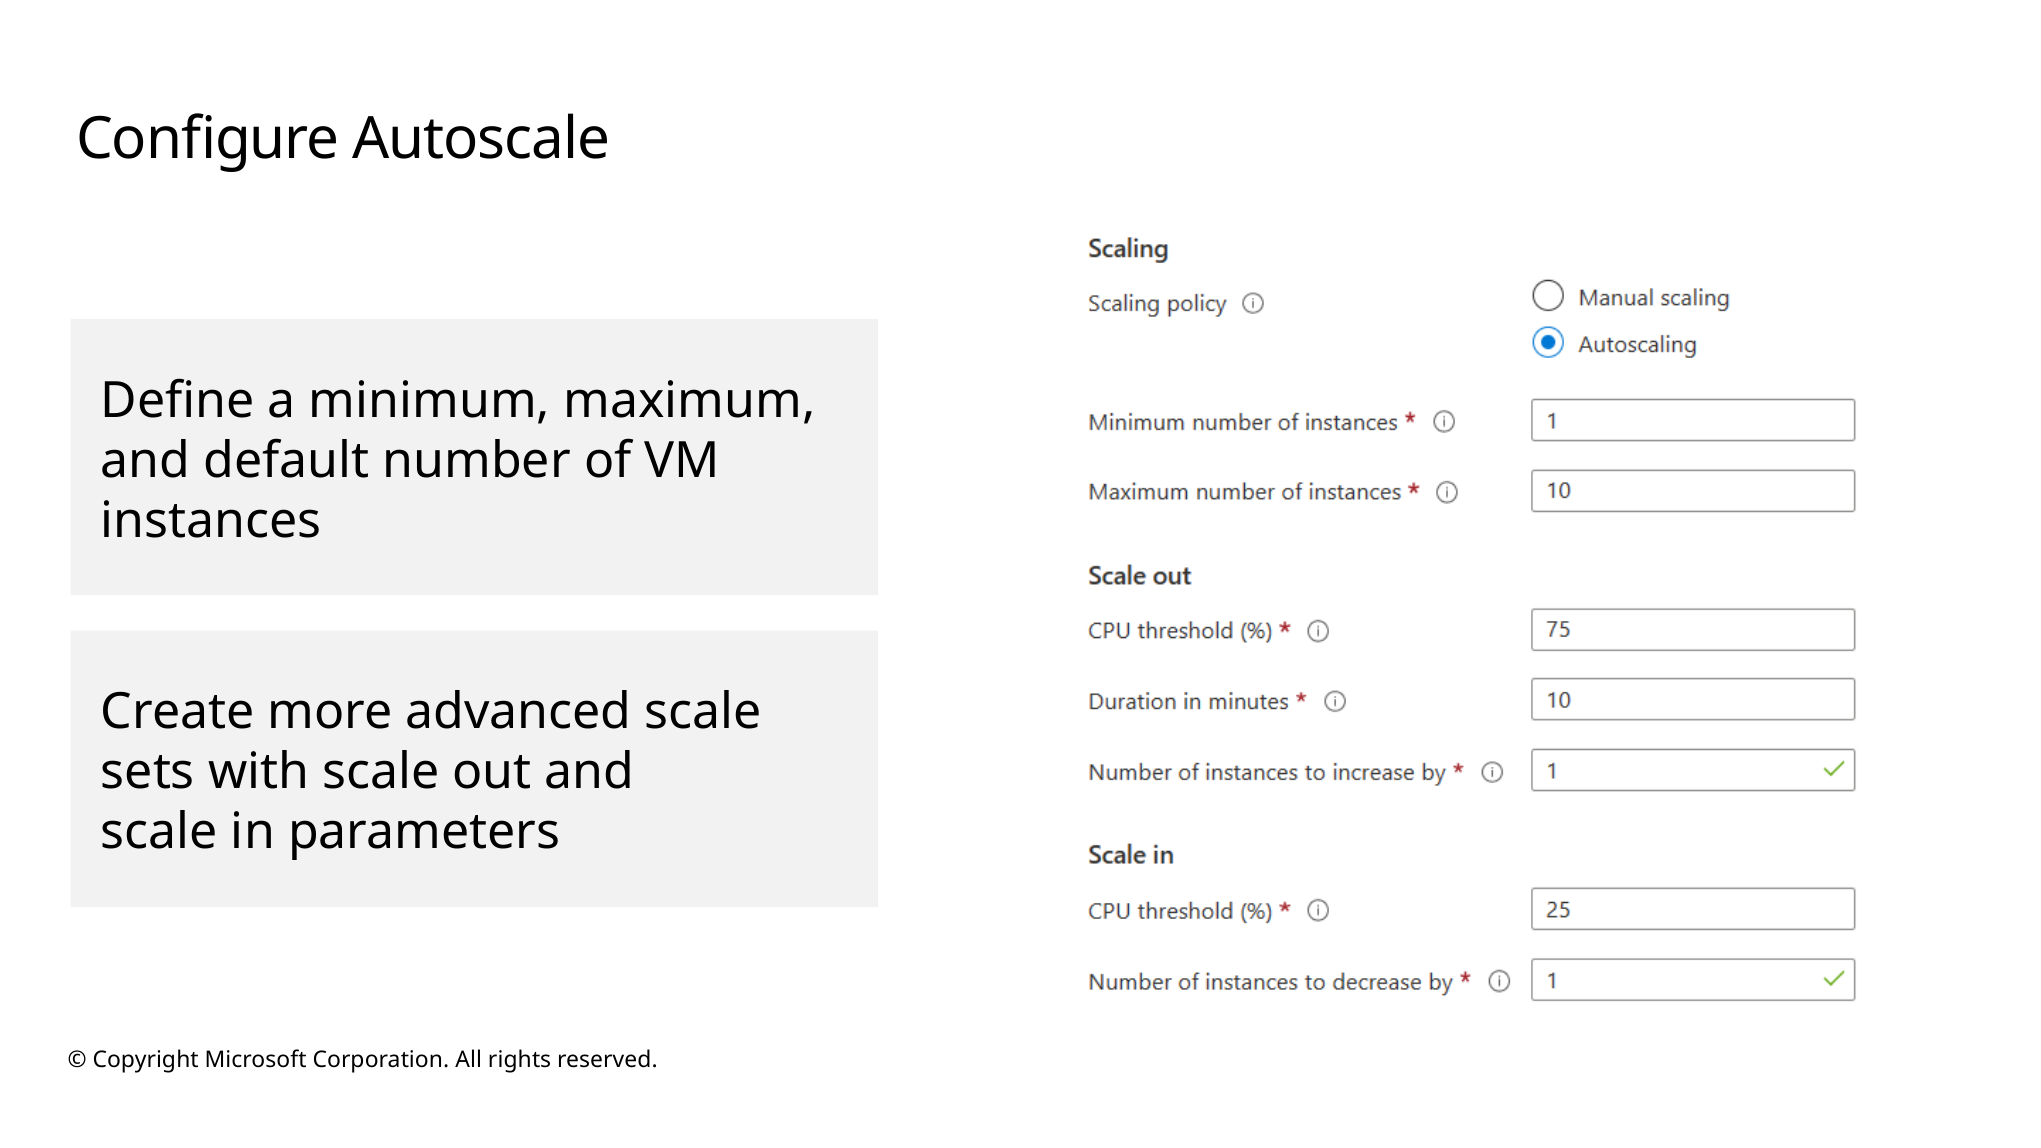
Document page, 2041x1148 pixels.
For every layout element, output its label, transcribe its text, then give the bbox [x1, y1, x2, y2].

text_box Create more advanced scale sets with scale out and scale in parameters [70, 630, 878, 908]
text_box Define a minimum, maximum, and default number of VM instances [70, 318, 878, 596]
title Configure Autoscale [76, 93, 1968, 230]
picture [1059, 212, 1891, 1021]
